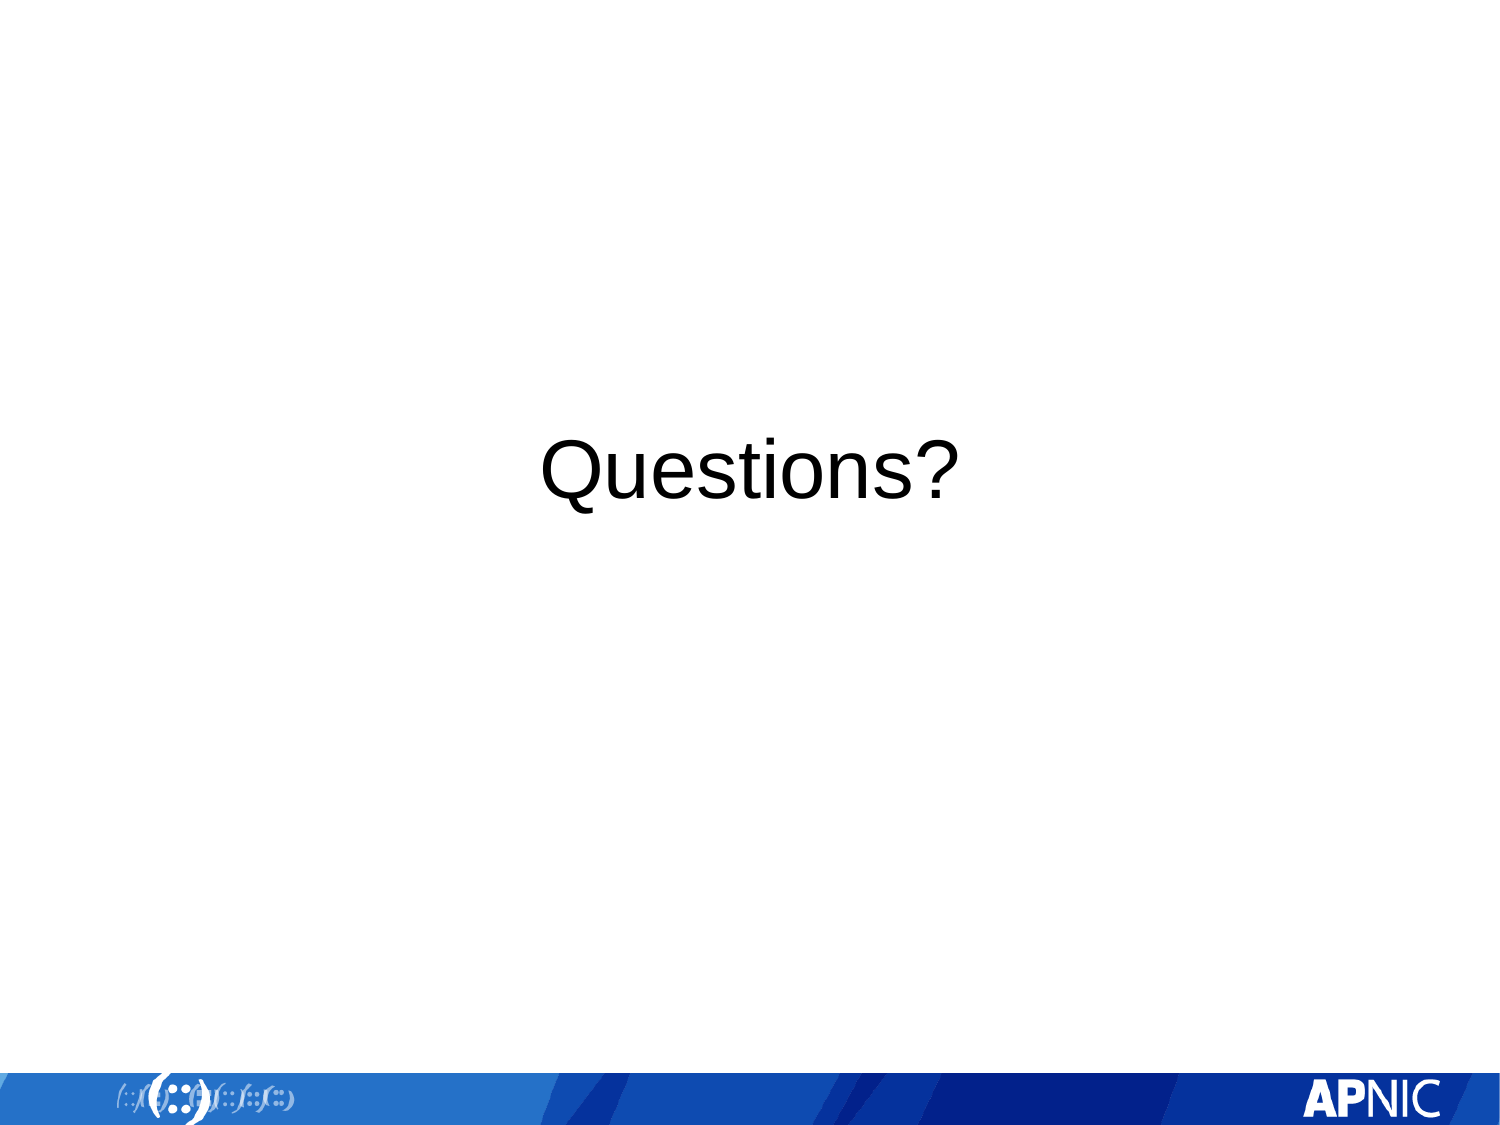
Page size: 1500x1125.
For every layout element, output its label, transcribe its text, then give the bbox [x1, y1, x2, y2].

picture [0, 1069, 1500, 1125]
title Questions? [112, 349, 1388, 591]
